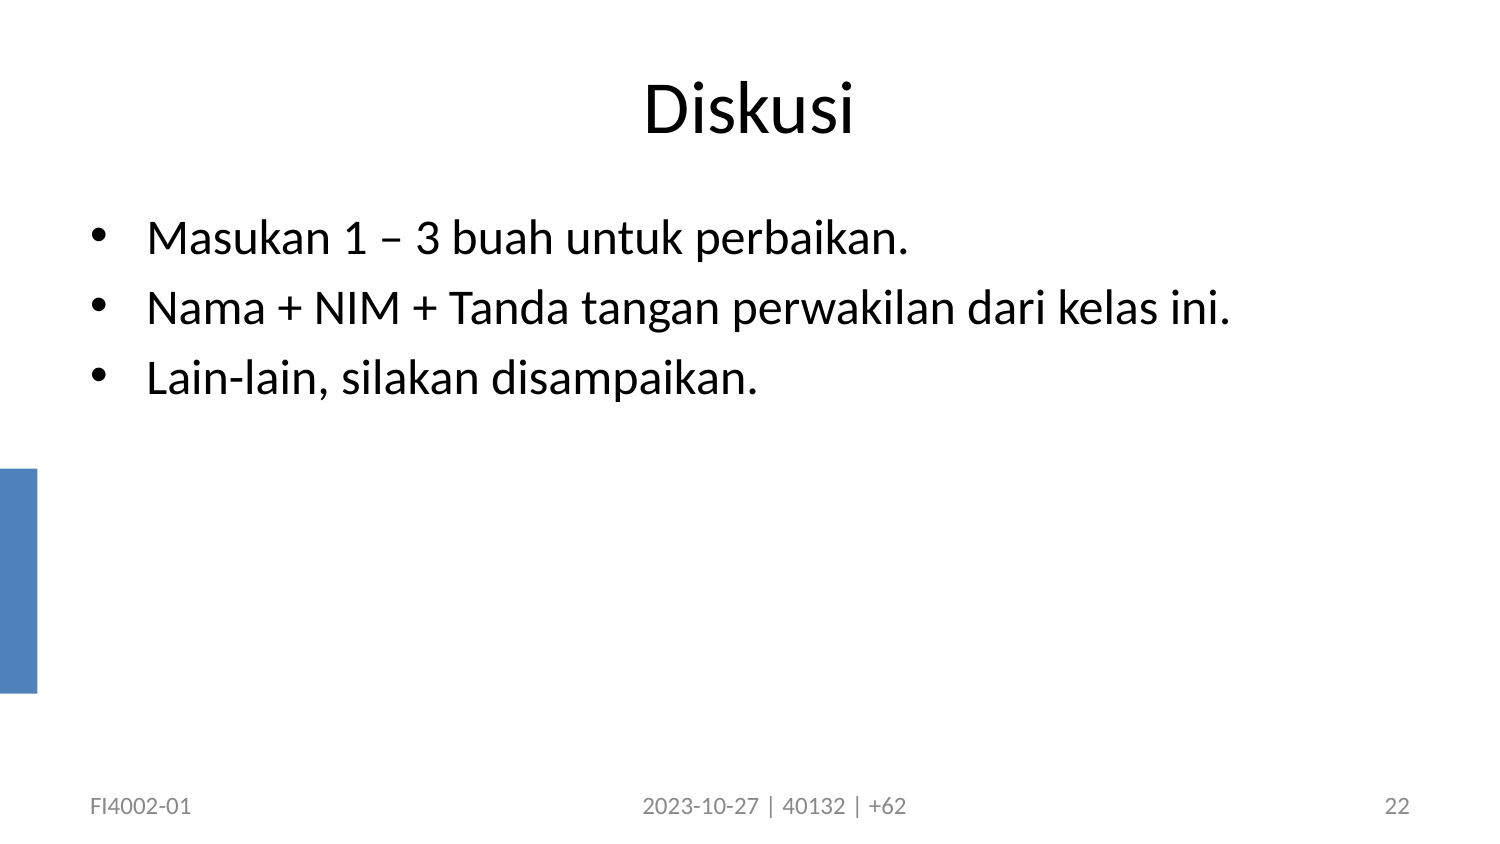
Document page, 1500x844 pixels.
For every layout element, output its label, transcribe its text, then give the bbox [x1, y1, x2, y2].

footer 2023-10-27 | 40132 | +62 [600, 782, 950, 827]
slide_number 22 [1074, 782, 1425, 827]
slide_number FI4002-01 [75, 782, 525, 827]
list Masukan 1 – 3 buah untuk perbaikan. Nama + NIM + Tanda tangan perwakilan dari kelas ini. Lain-lain, silakan disampaikan. [74, 196, 1426, 754]
title Diskusi [74, 33, 1426, 175]
